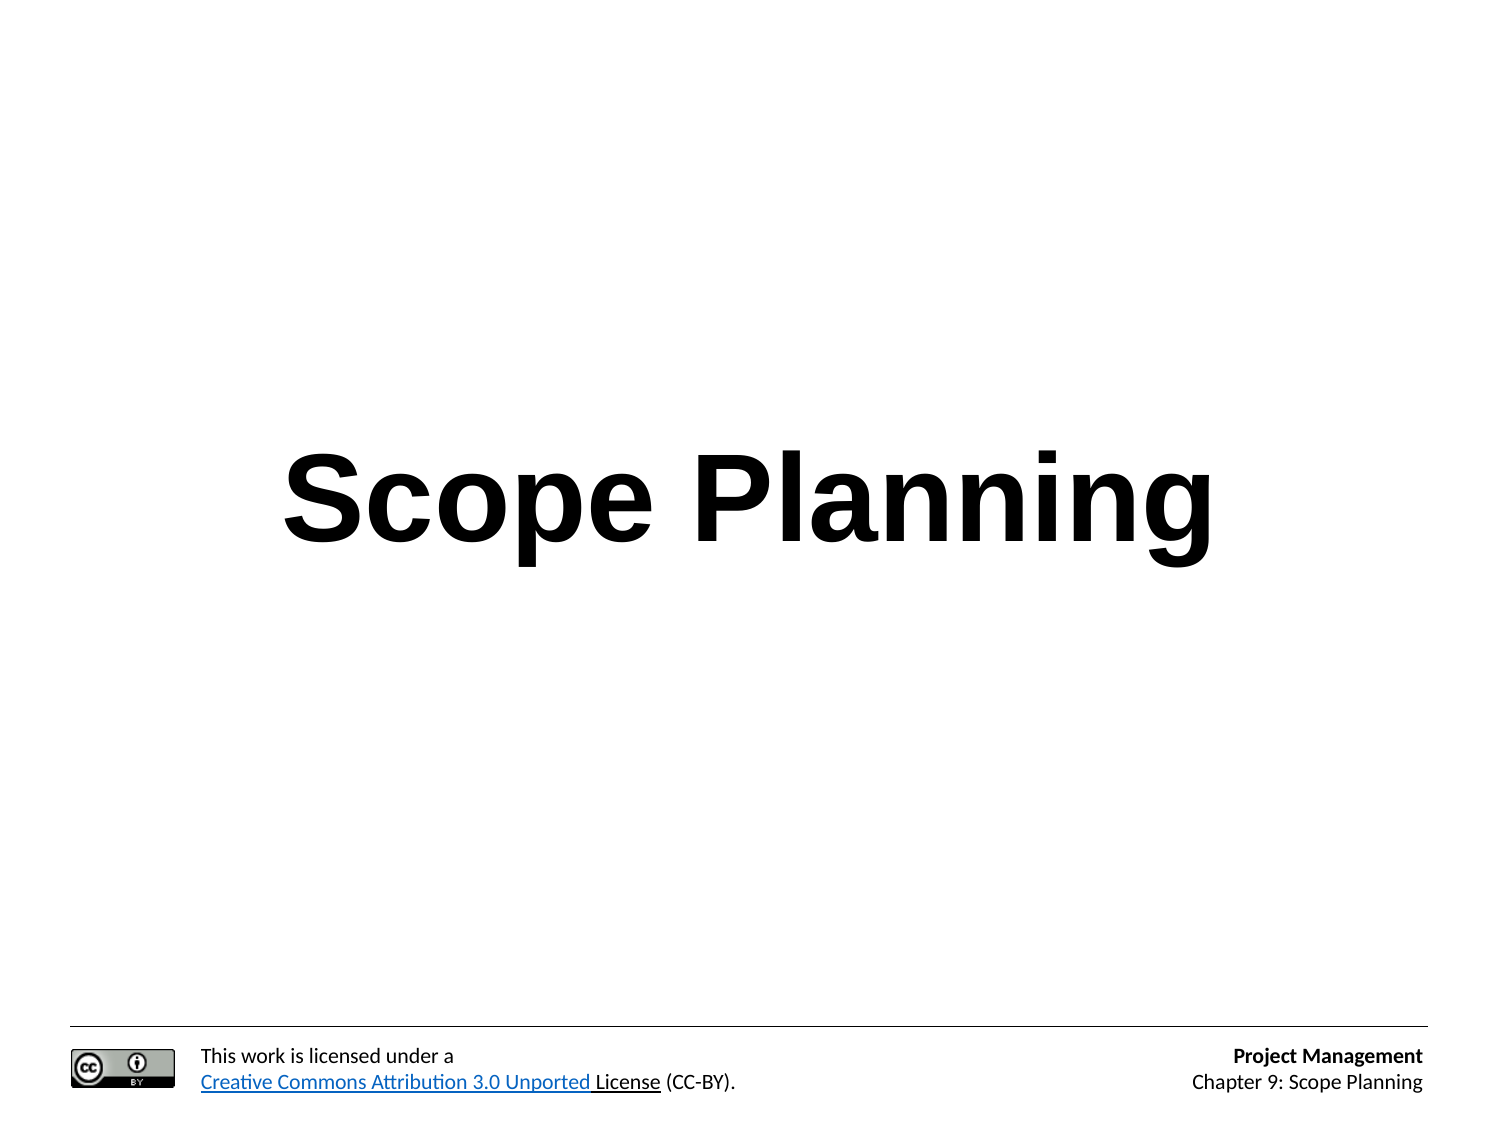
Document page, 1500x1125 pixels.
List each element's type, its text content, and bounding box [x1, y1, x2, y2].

title Scope Planning [112, 184, 1388, 576]
picture [71, 1049, 175, 1088]
